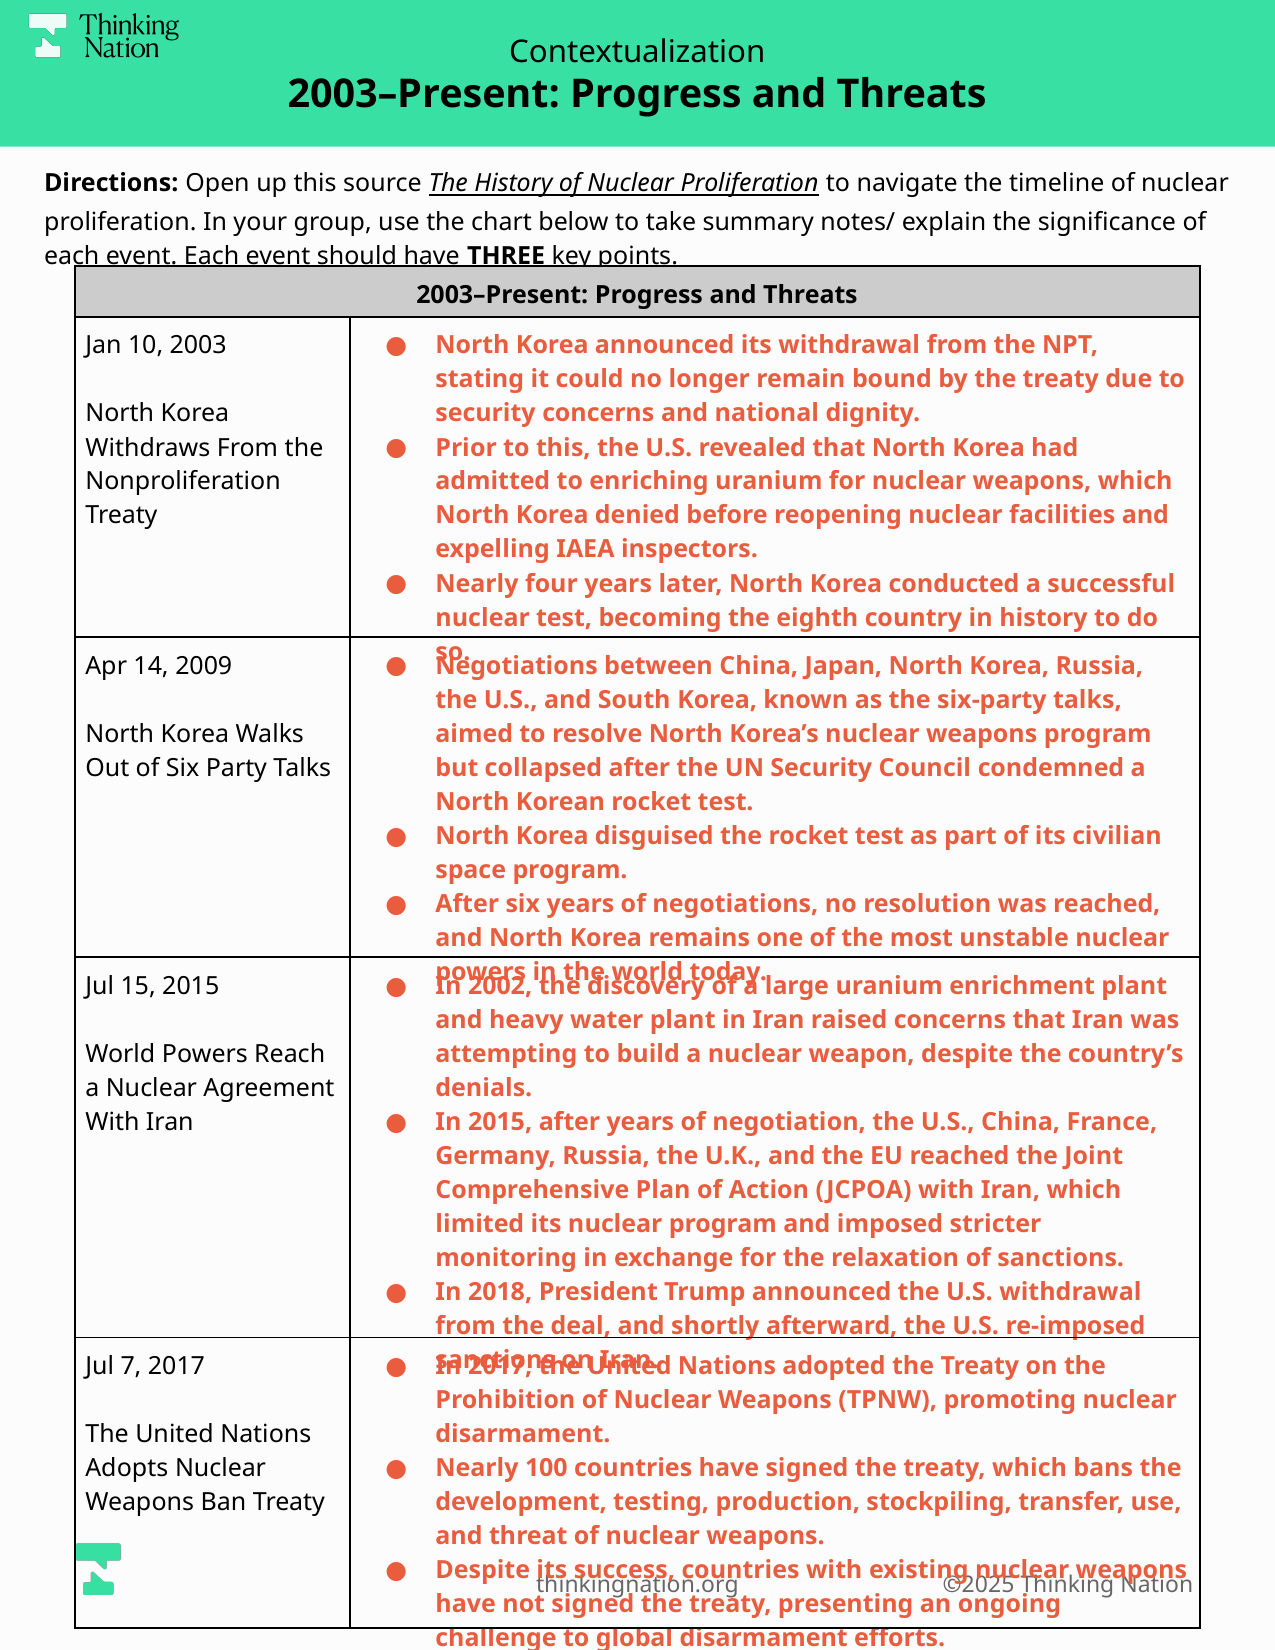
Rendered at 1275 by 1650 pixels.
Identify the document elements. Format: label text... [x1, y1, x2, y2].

table_cell North Korea announced its withdrawal from the NPT, stating it could no longer remain bound by the treaty due to security concerns and national dignity. Prior to this, the U.S. revealed that North Korea had admitted to enriching uranium for nuclear weapons, which North Korea denied before reopening nuclear facilities and expelling IAEA inspectors. Nearly four years later, North Korea conducted a successful nuclear test, becoming the eighth country in history to do so. [351, 318, 1199, 636]
table_header 2003–Present: Progress and Threats [76, 267, 1199, 316]
text_box Contextualization 2003–Present: Progress and Threats [0, 0, 1275, 147]
picture [12, 0, 184, 71]
text_box Directions: Open up this source The History of Nuclear Proliferation to navigate the timeline of nuclear proliferation. In your group, use the chart below to take summary notes/ explain the significance of each event. Each event should have THREE key points. [29, 146, 1246, 320]
table_cell Negotiations between China, Japan, North Korea, Russia, the U.S., and South Korea, known as the six-party talks, aimed to resolve North Korea’s nuclear weapons program but collapsed after the UN Security Council condemned a North Korean rocket test. North Korea disguised the rocket test as part of its civilian space program. After six years of negotiations, no resolution was reached, and North Korea remains one of the most unstable nuclear powers in the world today. [351, 638, 1199, 956]
table_cell Apr 14, 2009 North Korea Walks Out of Six Party Talks [76, 638, 349, 956]
text_box ©2025 Thinking Nation [1201, 1553, 1210, 1605]
table_cell Jul 15, 2015 World Powers Reach a Nuclear Agreement With Iran [76, 958, 349, 1337]
table_cell In 2017, the United Nations adopted the Treaty on the Prohibition of Nuclear Weapons (TPNW), promoting nuclear disarmament. Nearly 100 countries have signed the treaty, which bans the development, testing, production, stockpiling, transfer, use, and threat of nuclear weapons. Despite its success, countries with existing nuclear weapons have not signed the treaty, presenting an ongoing challenge to global disarmament efforts. [351, 1338, 1199, 1627]
table_cell In 2002, the discovery of a large uranium enrichment plant and heavy water plant in Iran raised concerns that Iran was attempting to build a nuclear weapon, despite the country’s denials. In 2015, after years of negotiation, the U.S., China, France, Germany, Russia, the U.K., and the EU reached the Joint Comprehensive Plan of Action (JCPOA) with Iran, which limited its nuclear program and imposed stricter monitoring in exchange for the relaxation of sanctions. In 2018, President Trump announced the U.S. withdrawal from the deal, and shortly afterward, the U.S. re-imposed sanctions on Iran. [351, 958, 1199, 1337]
table_cell Jul 7, 2017 The United Nations Adopts Nuclear Weapons Ban Treaty [76, 1338, 349, 1627]
picture [62, 1533, 134, 1605]
table_cell Jan 10, 2003 North Korea Withdraws From the Nonproliferation Treaty [76, 318, 349, 636]
